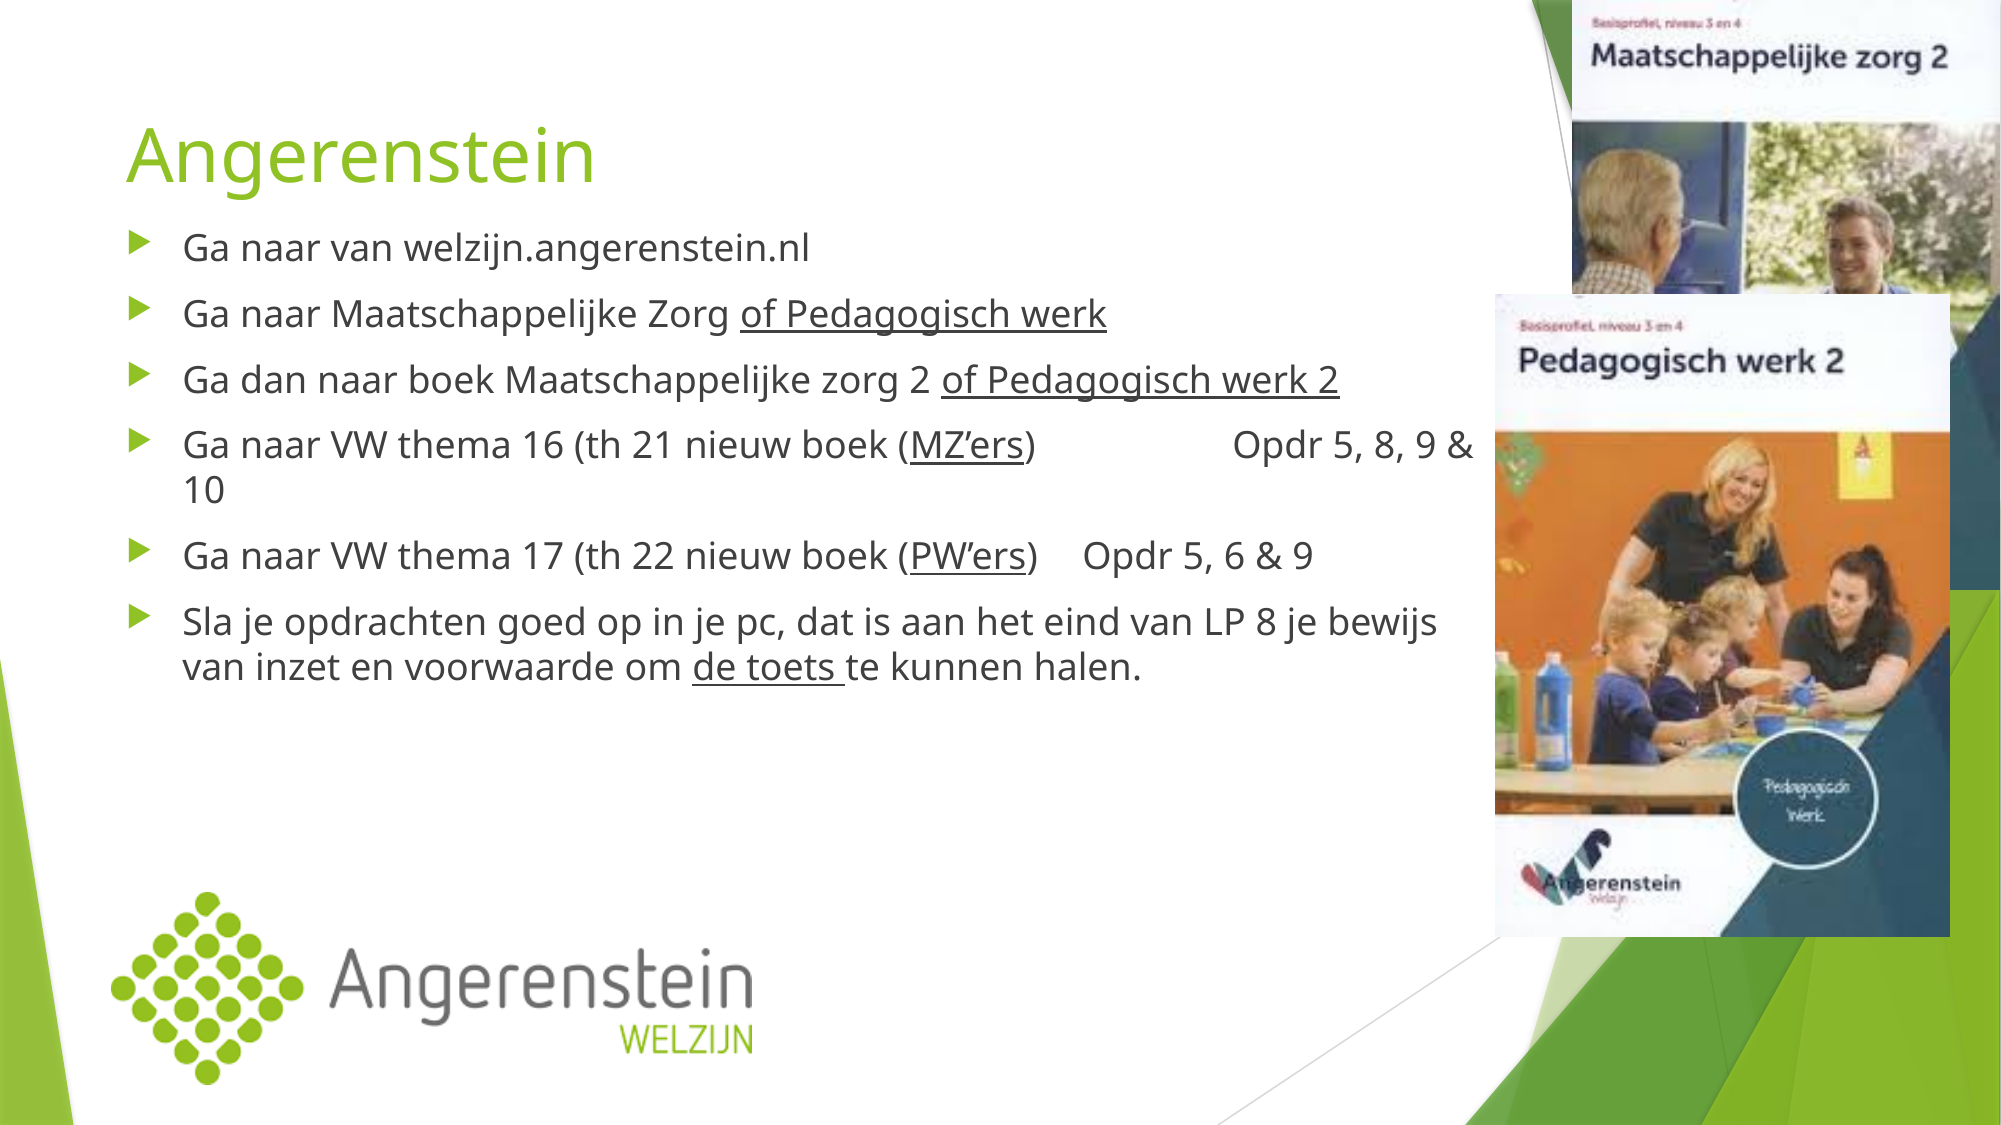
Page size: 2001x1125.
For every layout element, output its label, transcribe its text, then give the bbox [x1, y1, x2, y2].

title Angerenstein [111, 99, 1522, 216]
list Ga naar van welzijn.angerenstein.nl Ga naar Maatschappelijke Zorg of Pedagogisch werk Ga dan naar boek Maatschappelijke zorg 2 of Pedagogisch werk 2 Ga naar VW thema 16 (th 21 nieuw boek (MZ’ers) Opdr 5, 8, 9 & 10 Ga naar VW thema 17 (th 22 nieuw boek (PW’ers) Opdr 5, 6 & 9 Sla je opdrachten goed op in je pc, dat is aan het eind van LP 8 je bewijs van inzet en voorwaarde om de toets te kunnen halen. [111, 216, 1522, 853]
picture [110, 892, 753, 1086]
picture [1495, 0, 2000, 937]
